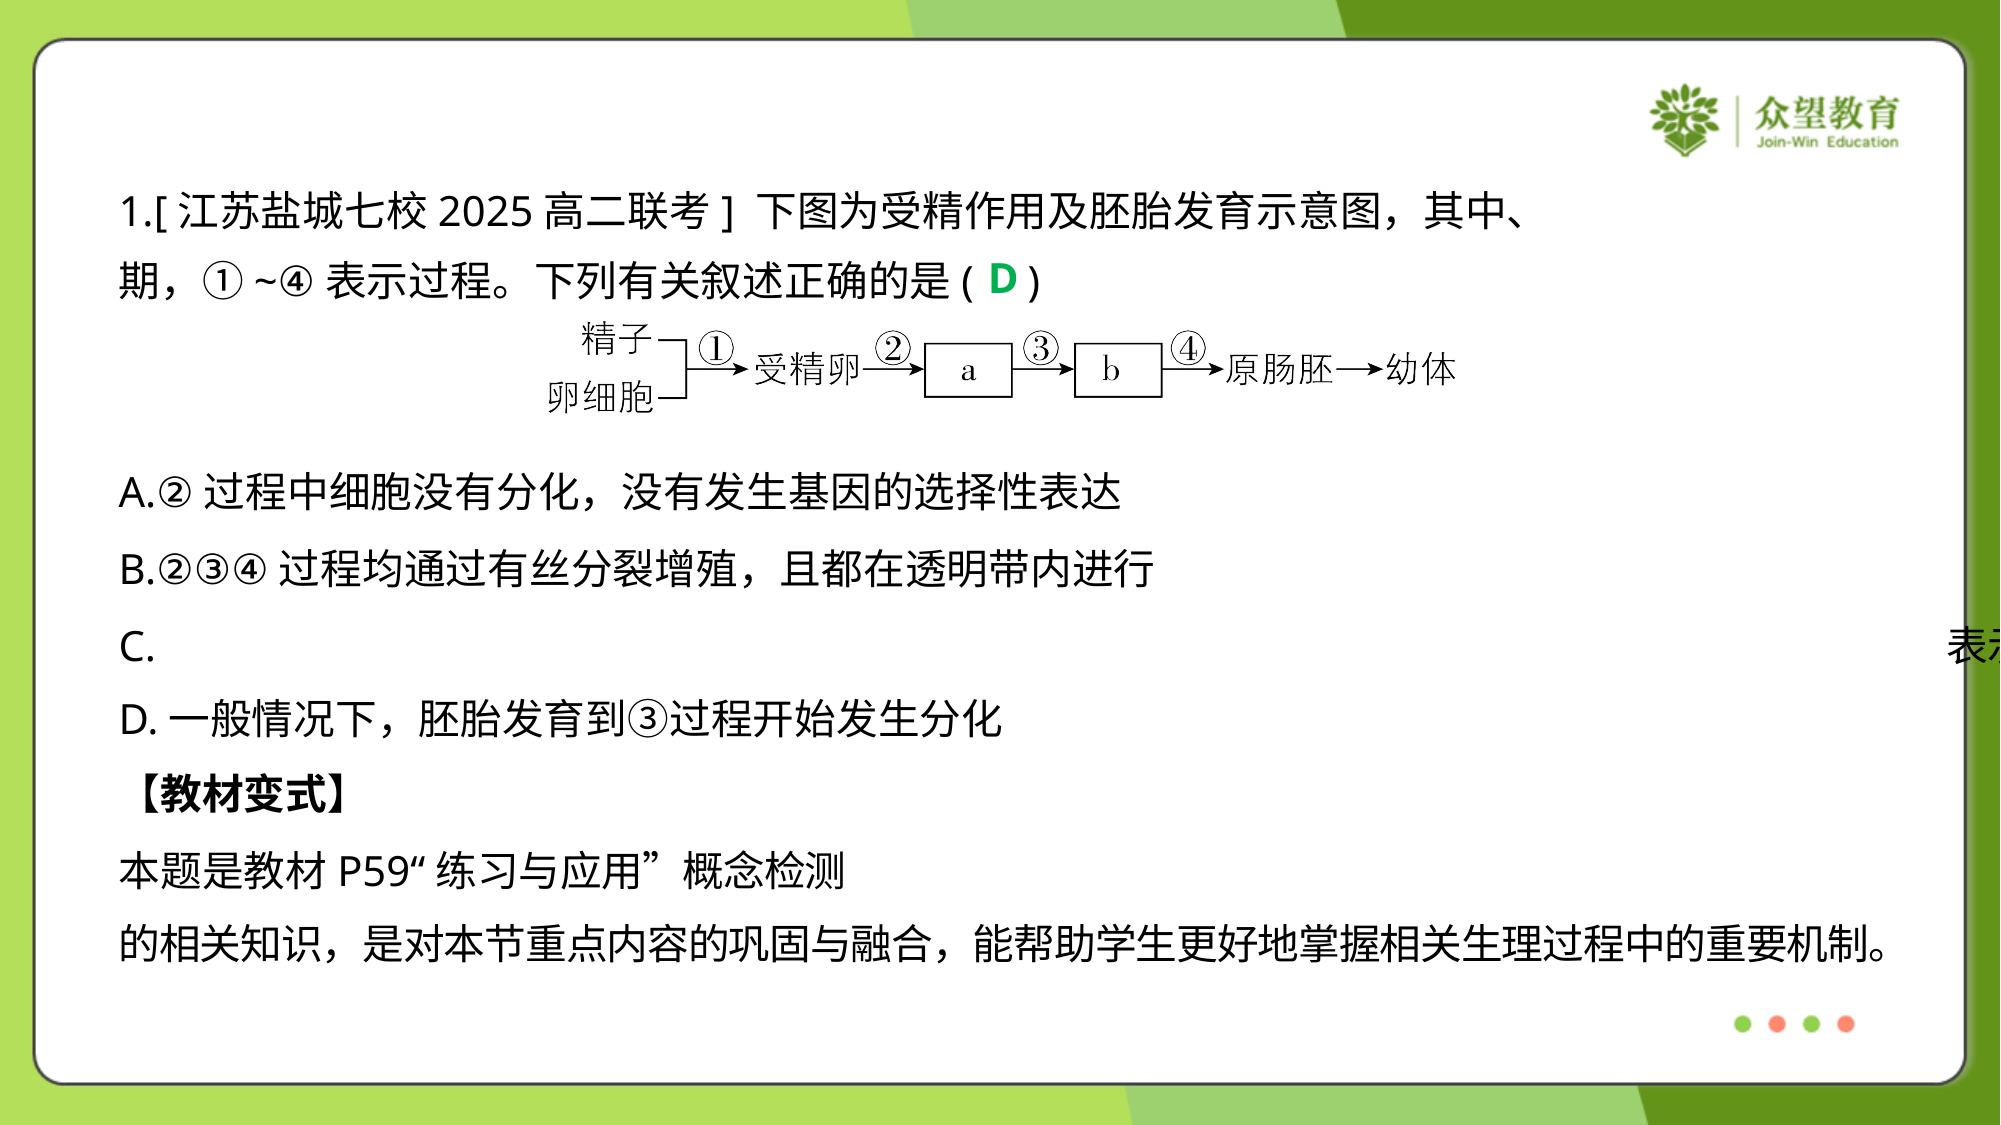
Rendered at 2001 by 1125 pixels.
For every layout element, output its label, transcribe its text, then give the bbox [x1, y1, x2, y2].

text_box D [971, 231, 1036, 296]
picture [0, 0, 2000, 1125]
